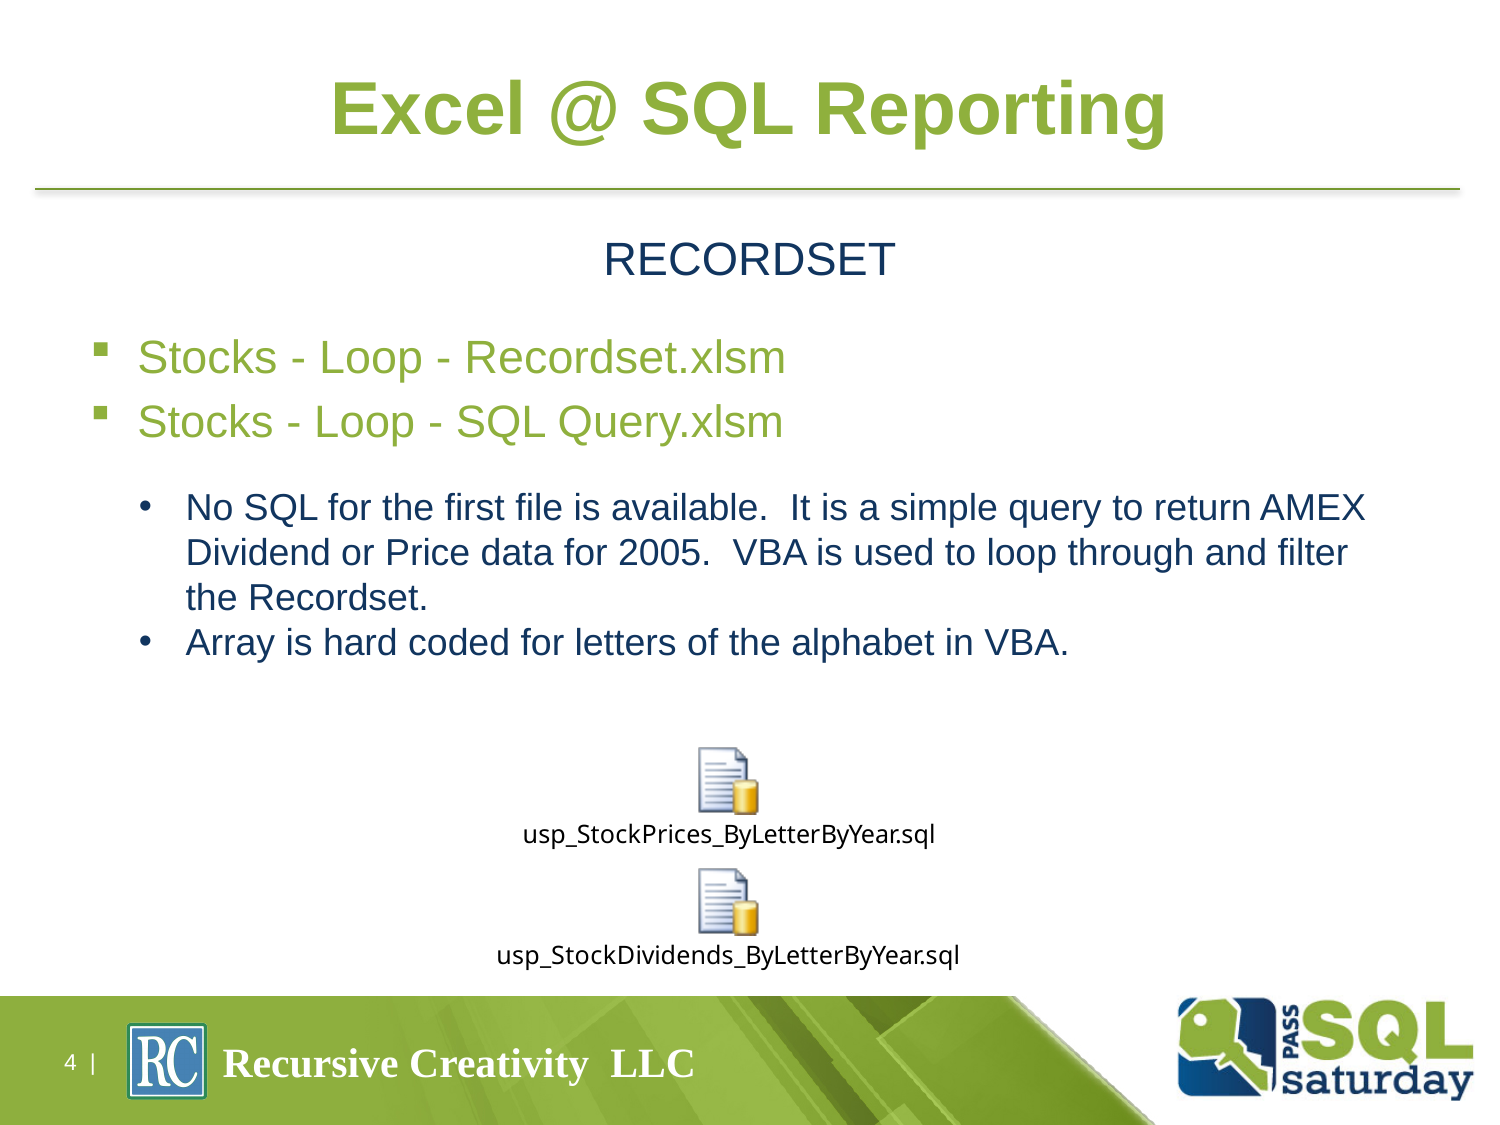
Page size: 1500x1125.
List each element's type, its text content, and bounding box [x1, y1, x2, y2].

text_box 4 | [37, 1031, 124, 1092]
list RECORDSET Stocks - Loop - Recordset.xlsm Stocks - Loop - SQL Query.xlsm [75, 221, 1425, 457]
picture [0, 969, 1483, 1125]
title Excel @ SQL Reporting [75, 39, 1425, 170]
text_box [486, 746, 973, 860]
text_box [456, 867, 999, 981]
footer Recursive Creativity LLC [207, 1031, 825, 1092]
text_box No SQL for the first file is available. It is a simple query to return AMEX Dividend or Price data for 2005. VBA is used to loop through and filter the Recordset. Array is hard coded for letters of the alphabet in VBA. [124, 475, 1412, 981]
